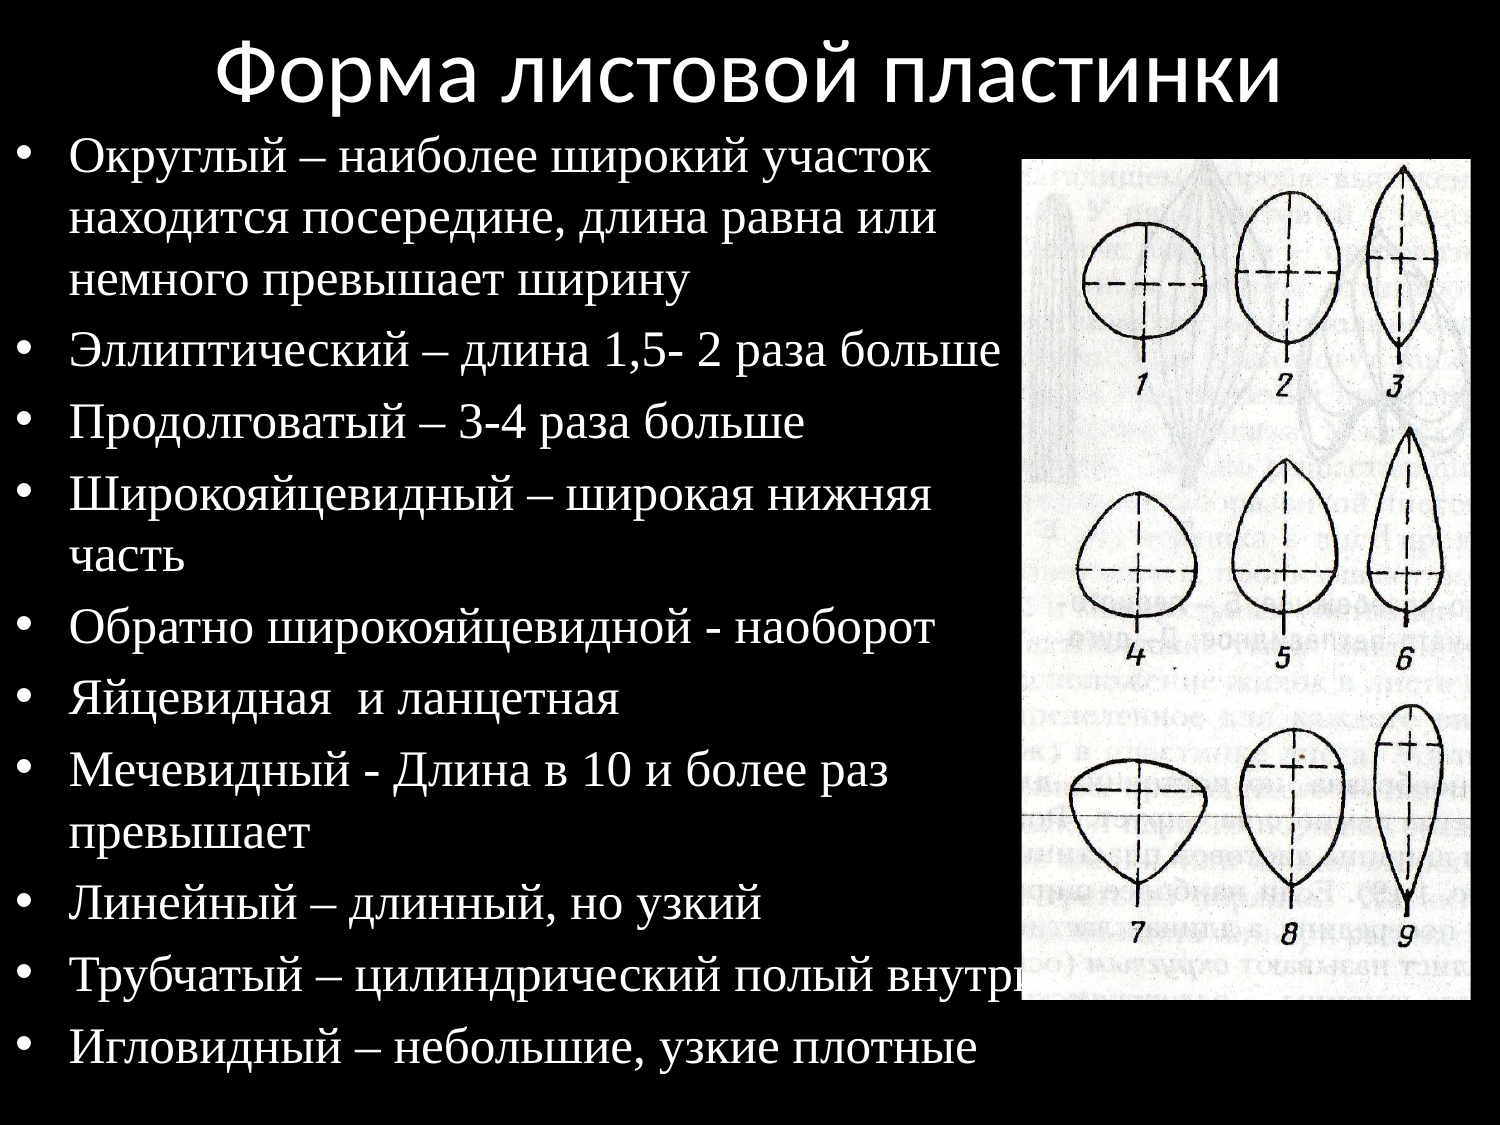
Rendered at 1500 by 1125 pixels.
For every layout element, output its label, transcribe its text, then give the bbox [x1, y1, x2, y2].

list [1021, 159, 1471, 1000]
title Форма листовой пластинки [75, 0, 1425, 157]
list Округлый – наиболее широкий участок находится посередине, длина равна или немного превышает ширину Эллиптический – длина 1,5- 2 раза больше Продолговатый – 3-4 раза больше Широкояйцевидный – широкая нижняя часть Обратно широкояйцевидной - наоборот Яйцевидная и ланцетная Мечевидный - Длина в 10 и более раз превышает Линейный – длинный, но узкий Трубчатый – цилиндрический полый внутри Игловидный – небольшие, узкие плотные [0, 113, 1058, 1125]
